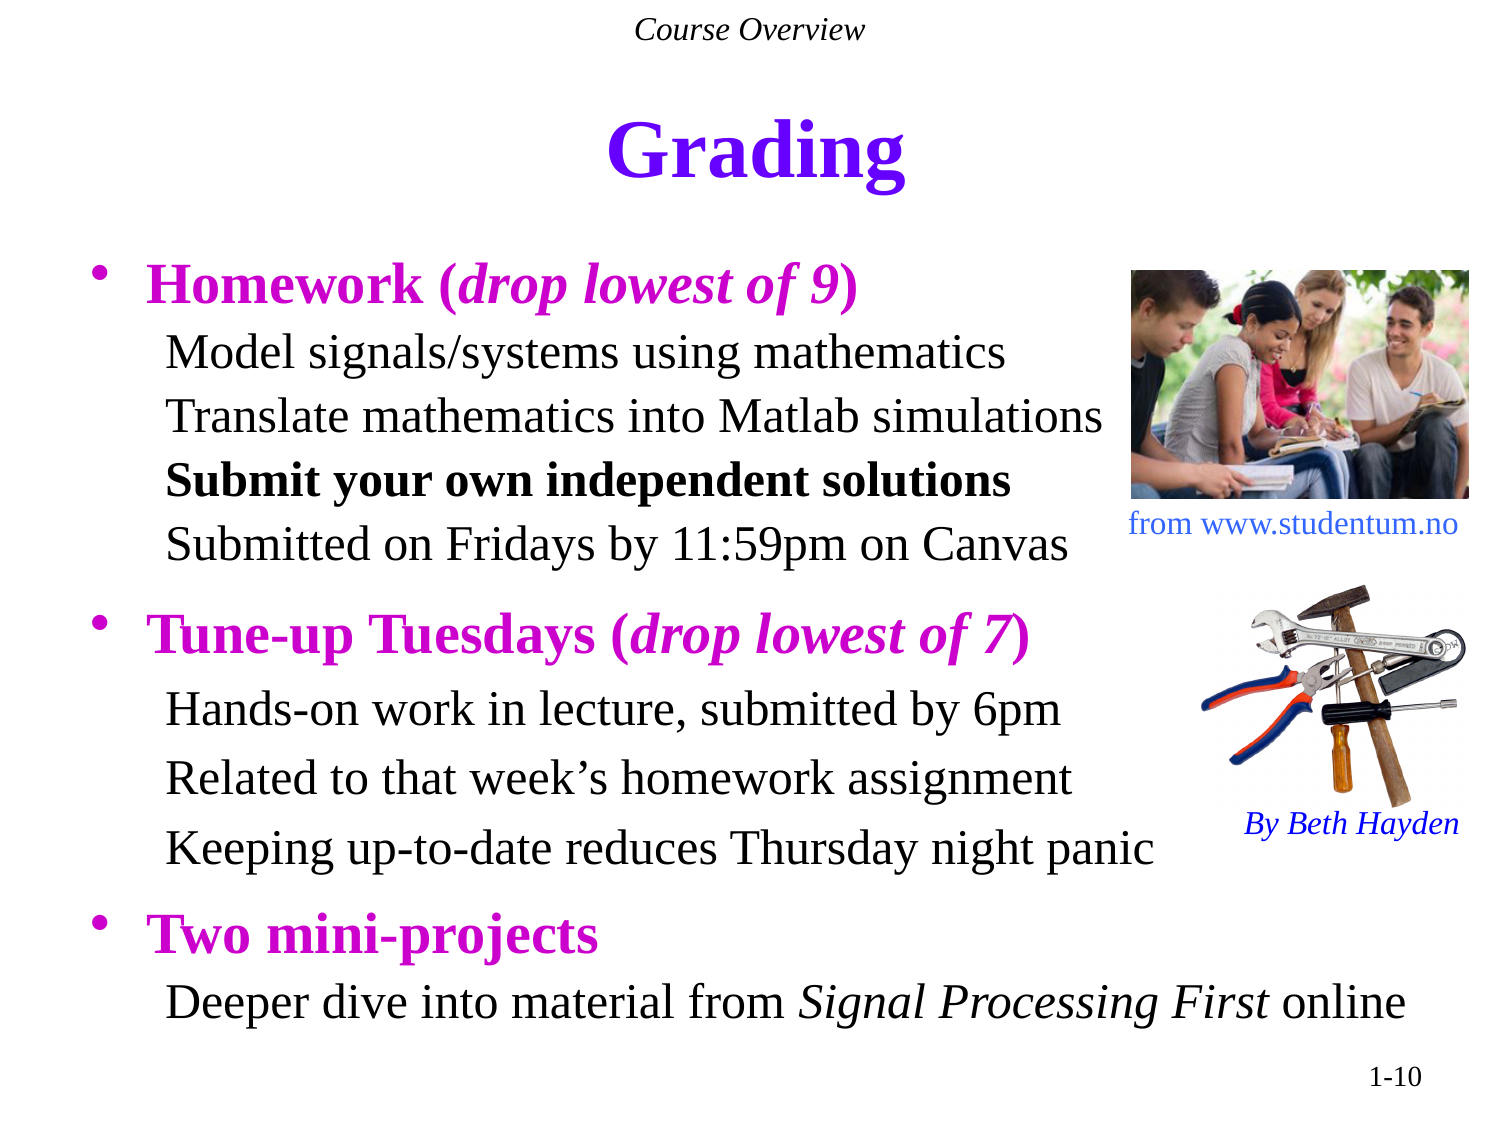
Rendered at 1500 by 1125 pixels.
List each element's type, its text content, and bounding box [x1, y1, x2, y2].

list Homework (drop lowest of 9) Model signals/systems using mathematics Translate mathematics into Matlab simulations Submit your own independent solutions Submitted on Fridays by 11:59pm on Canvas [75, 237, 1450, 587]
text_box Course Overview [0, 0, 1500, 55]
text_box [1199, 583, 1476, 851]
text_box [1103, 270, 1475, 551]
slide_number 1-10 [1124, 1049, 1438, 1125]
text_box Two mini-projects Deeper dive into material from Signal Processing First online [75, 900, 1450, 1063]
text_box Tune-up Tuesdays (drop lowest of 7) Hands-on work in lecture, submitted by 6pm Related to that week’s homework assignment Keeping up-to-date reduces Thursday night panic [75, 587, 1450, 900]
title Grading [75, 55, 1438, 238]
